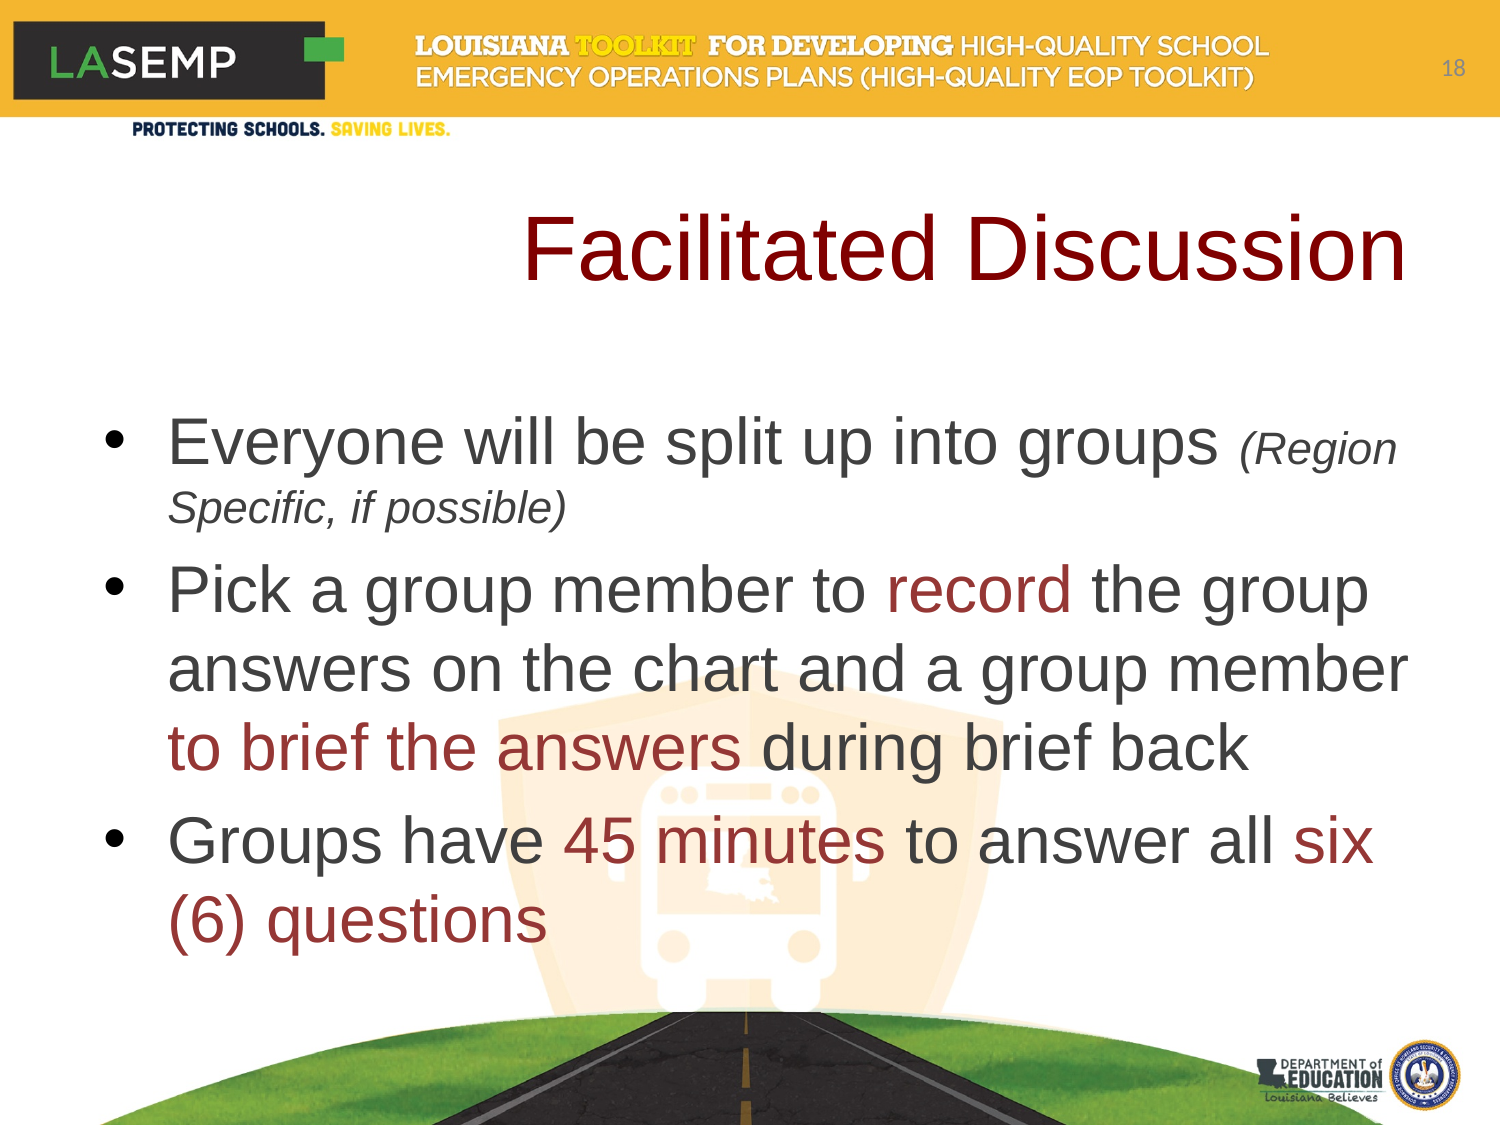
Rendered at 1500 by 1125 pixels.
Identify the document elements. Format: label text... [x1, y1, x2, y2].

list Everyone will be split up into groups (Region Specific, if possible) Pick a group member to record the group answers on the chart and a group member to brief the answers during brief back Groups have 45 minutes to answer all six (6) questions [77, 391, 1428, 999]
picture [0, 0, 1500, 1125]
title Facilitated Discussion [75, 149, 1425, 338]
slide_number 18 [1131, 36, 1482, 97]
